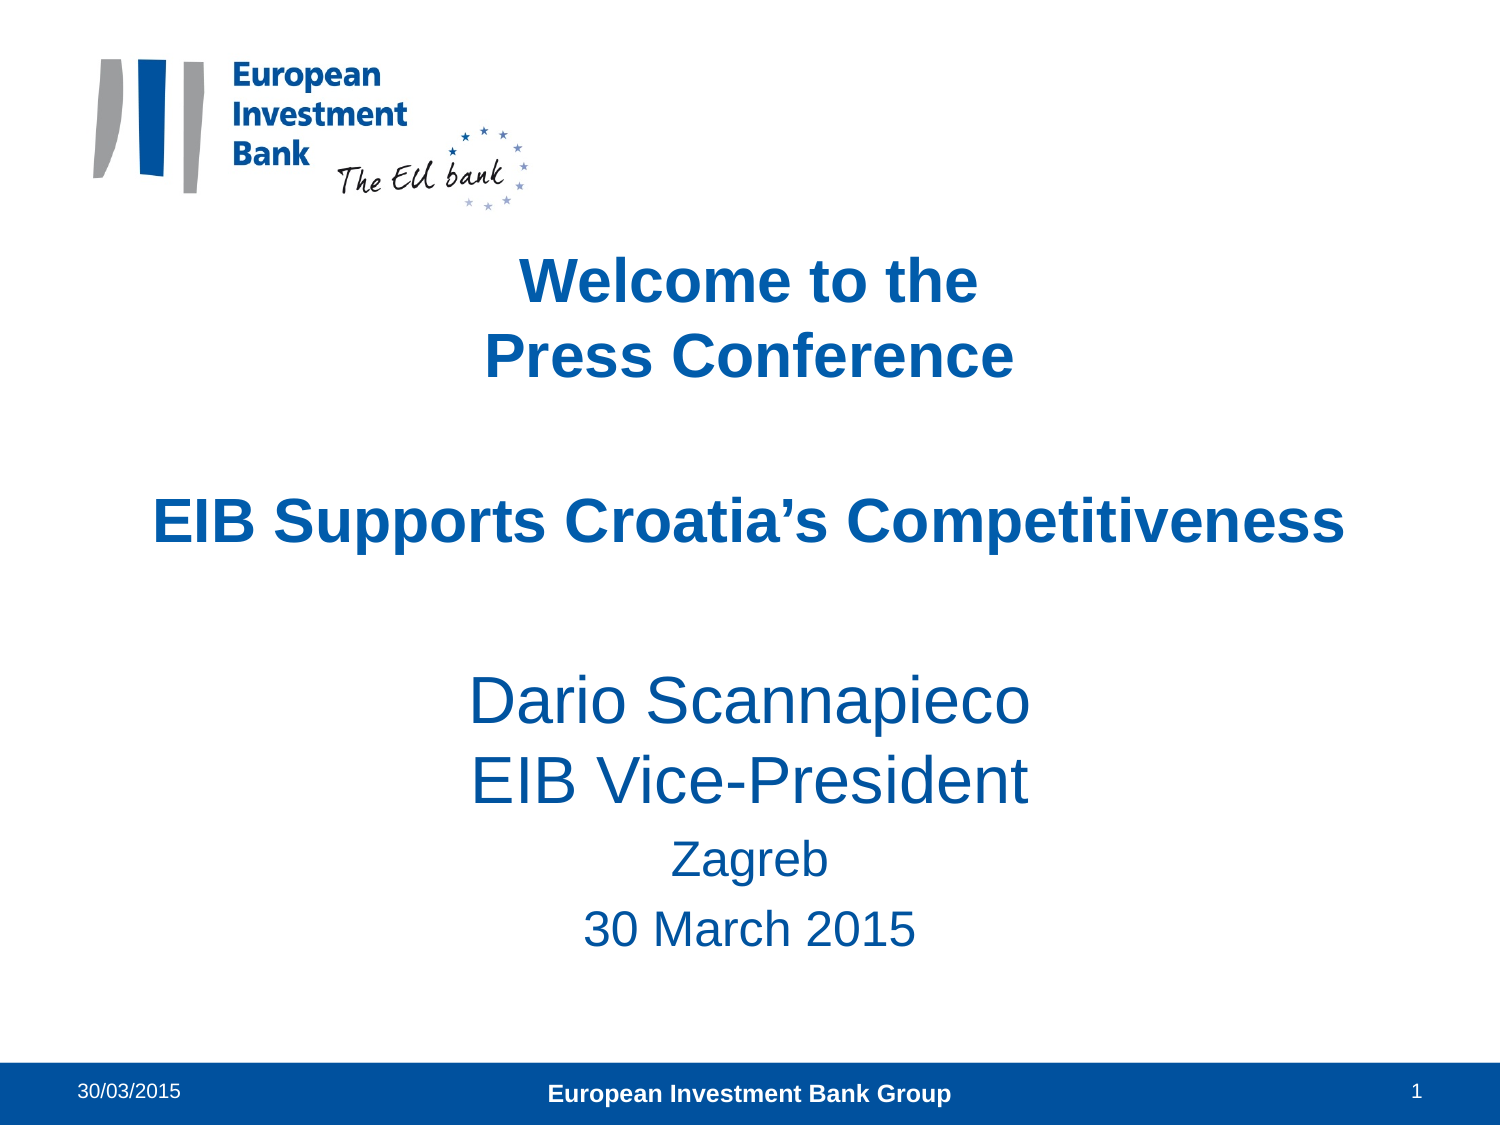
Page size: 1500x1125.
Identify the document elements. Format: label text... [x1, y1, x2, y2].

title Welcome to the Press Conference EIB Supports Croatia’s Competitiveness [17, 214, 1483, 581]
slide_number 1 [1275, 1070, 1438, 1125]
footer European Investment Bank Group [230, 1070, 1270, 1125]
picture [0, 0, 1500, 1125]
list Dario Scannapieco EIB Vice-President Zagreb 30 March 2015 [200, 627, 1300, 986]
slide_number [62, 1070, 225, 1125]
